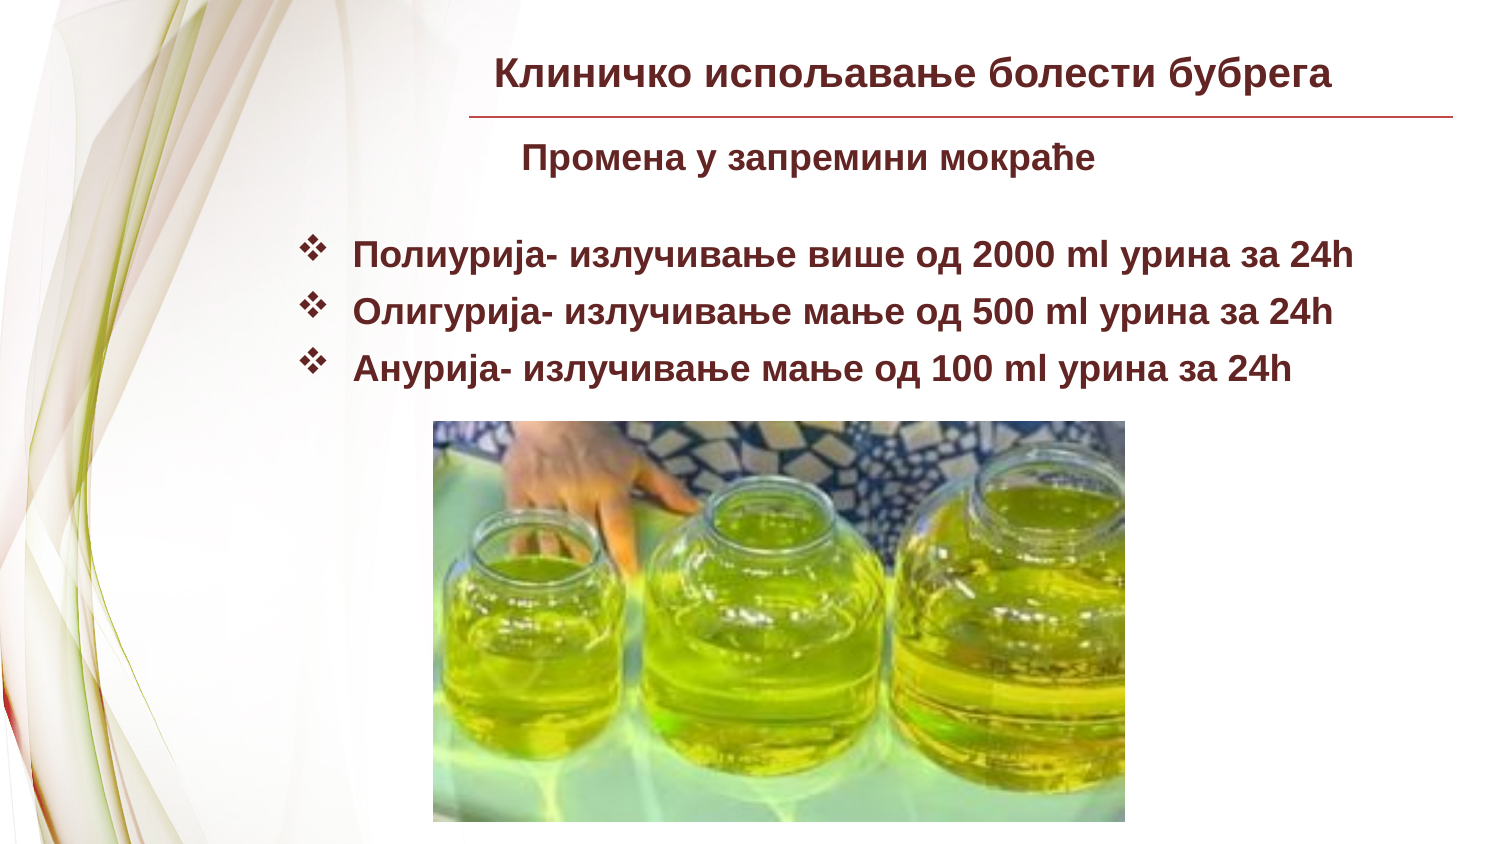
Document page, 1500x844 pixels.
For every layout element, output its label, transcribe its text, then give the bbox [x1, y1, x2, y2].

list Промена у запремини мокраће [316, 152, 1301, 200]
title Клиничко испољавање болести бубрега [325, 35, 1500, 106]
list Полиурија- излучивање више од 2000 ml урина за 24h Олигурија- излучивање мање од 500 ml урина за 24h Анурија- излучивање мање од 100 ml урина за 24h [281, 222, 1395, 457]
picture [0, 0, 1500, 844]
